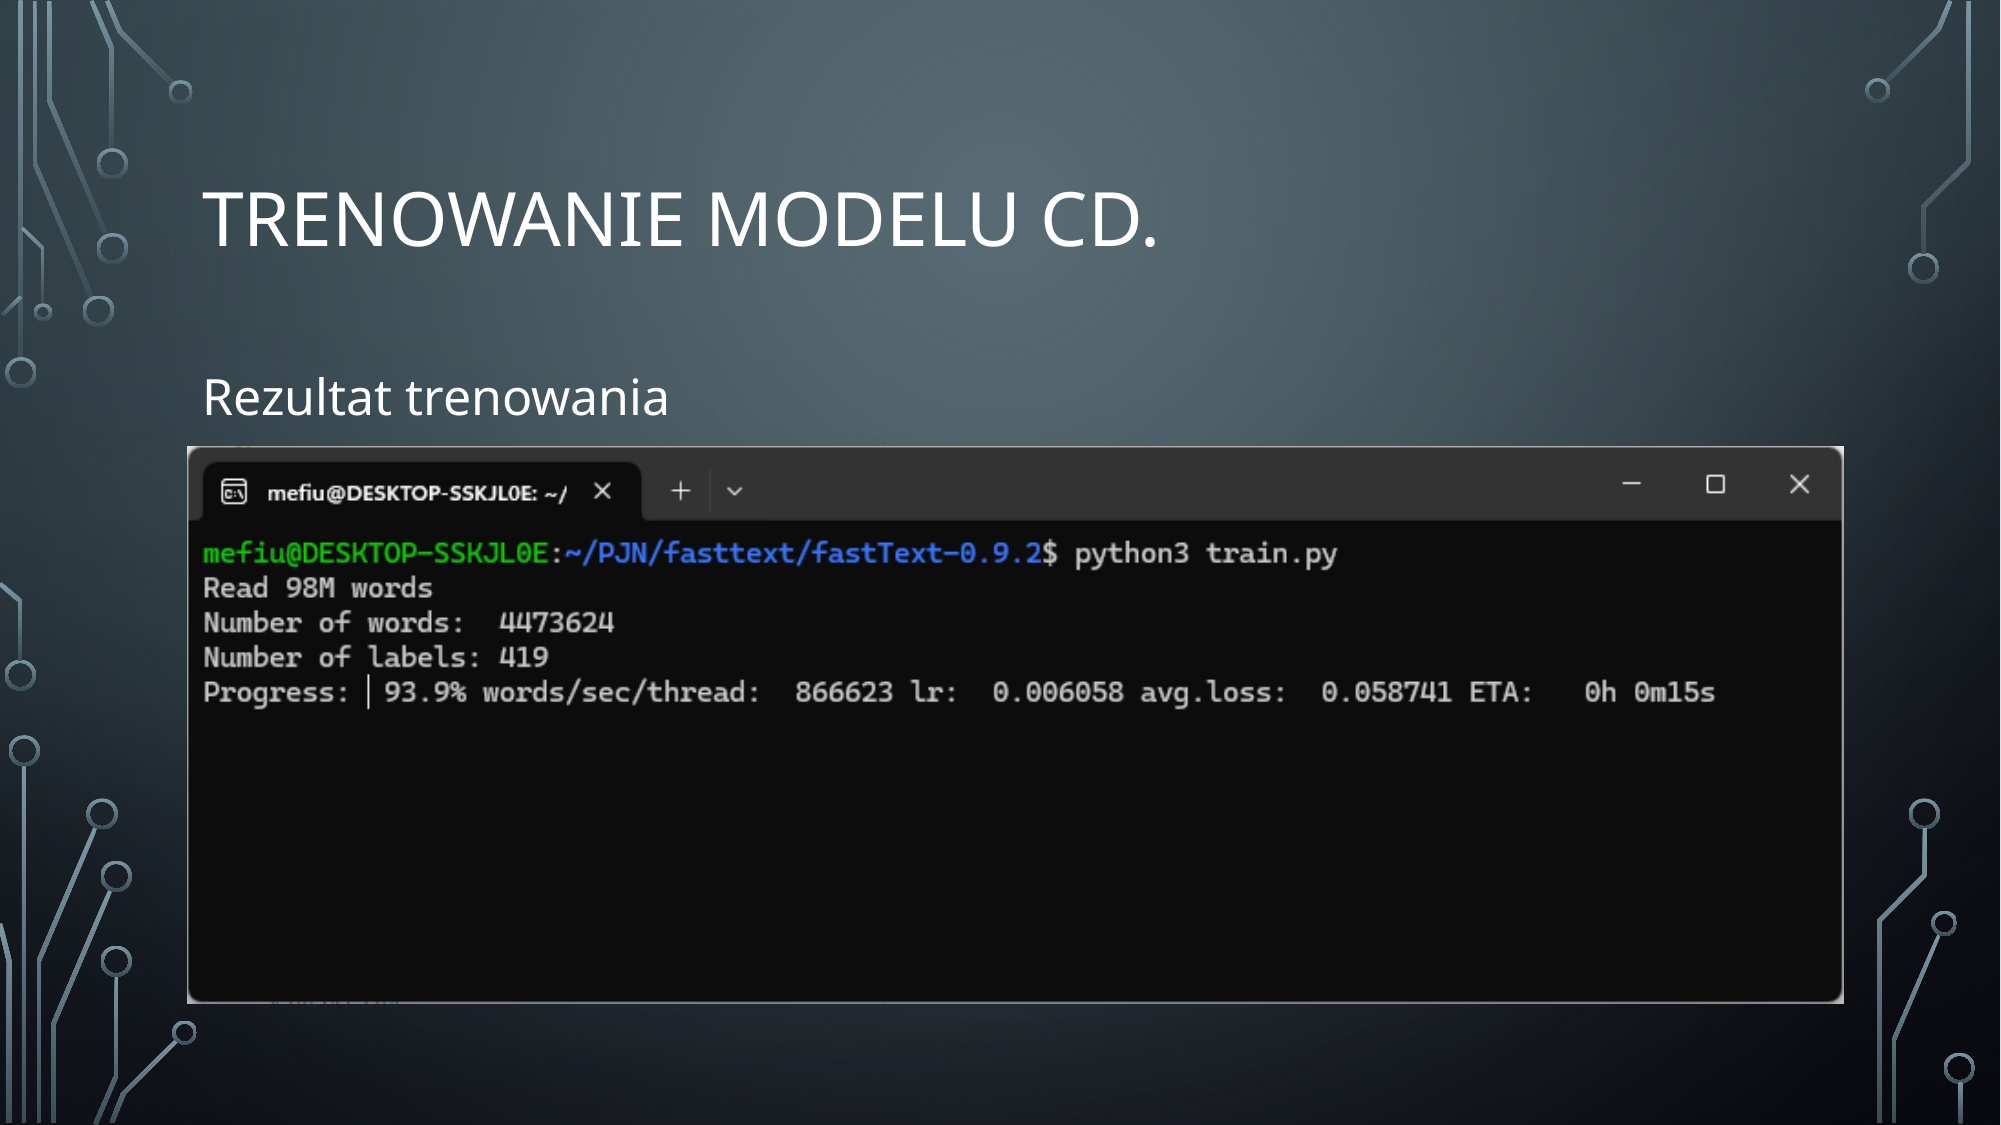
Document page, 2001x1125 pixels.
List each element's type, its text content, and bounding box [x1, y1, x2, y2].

picture [186, 446, 1844, 1004]
title Trenowanie modelu Cd. [187, 101, 1813, 344]
text_box Rezultat trenowania [187, 345, 1813, 445]
